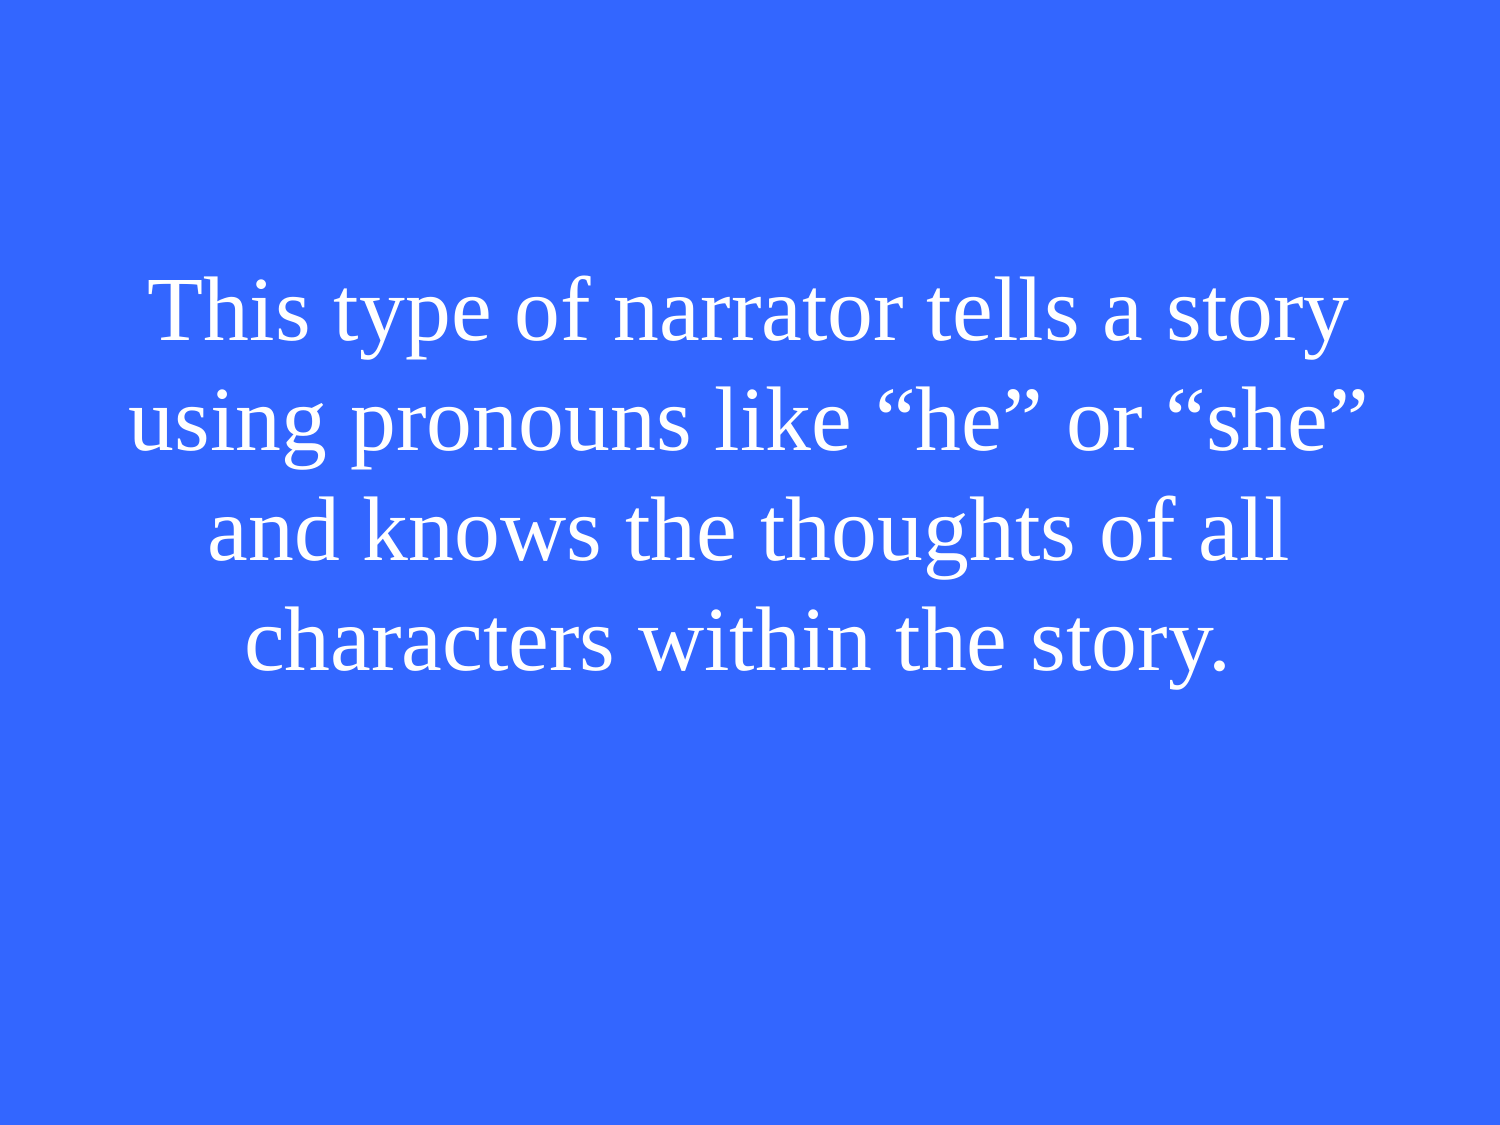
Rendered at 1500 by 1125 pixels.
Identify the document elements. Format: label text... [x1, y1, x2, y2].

title This type of narrator tells a story using pronouns like “he” or “she” and knows the thoughts of all characters within the story. [112, 374, 1388, 563]
